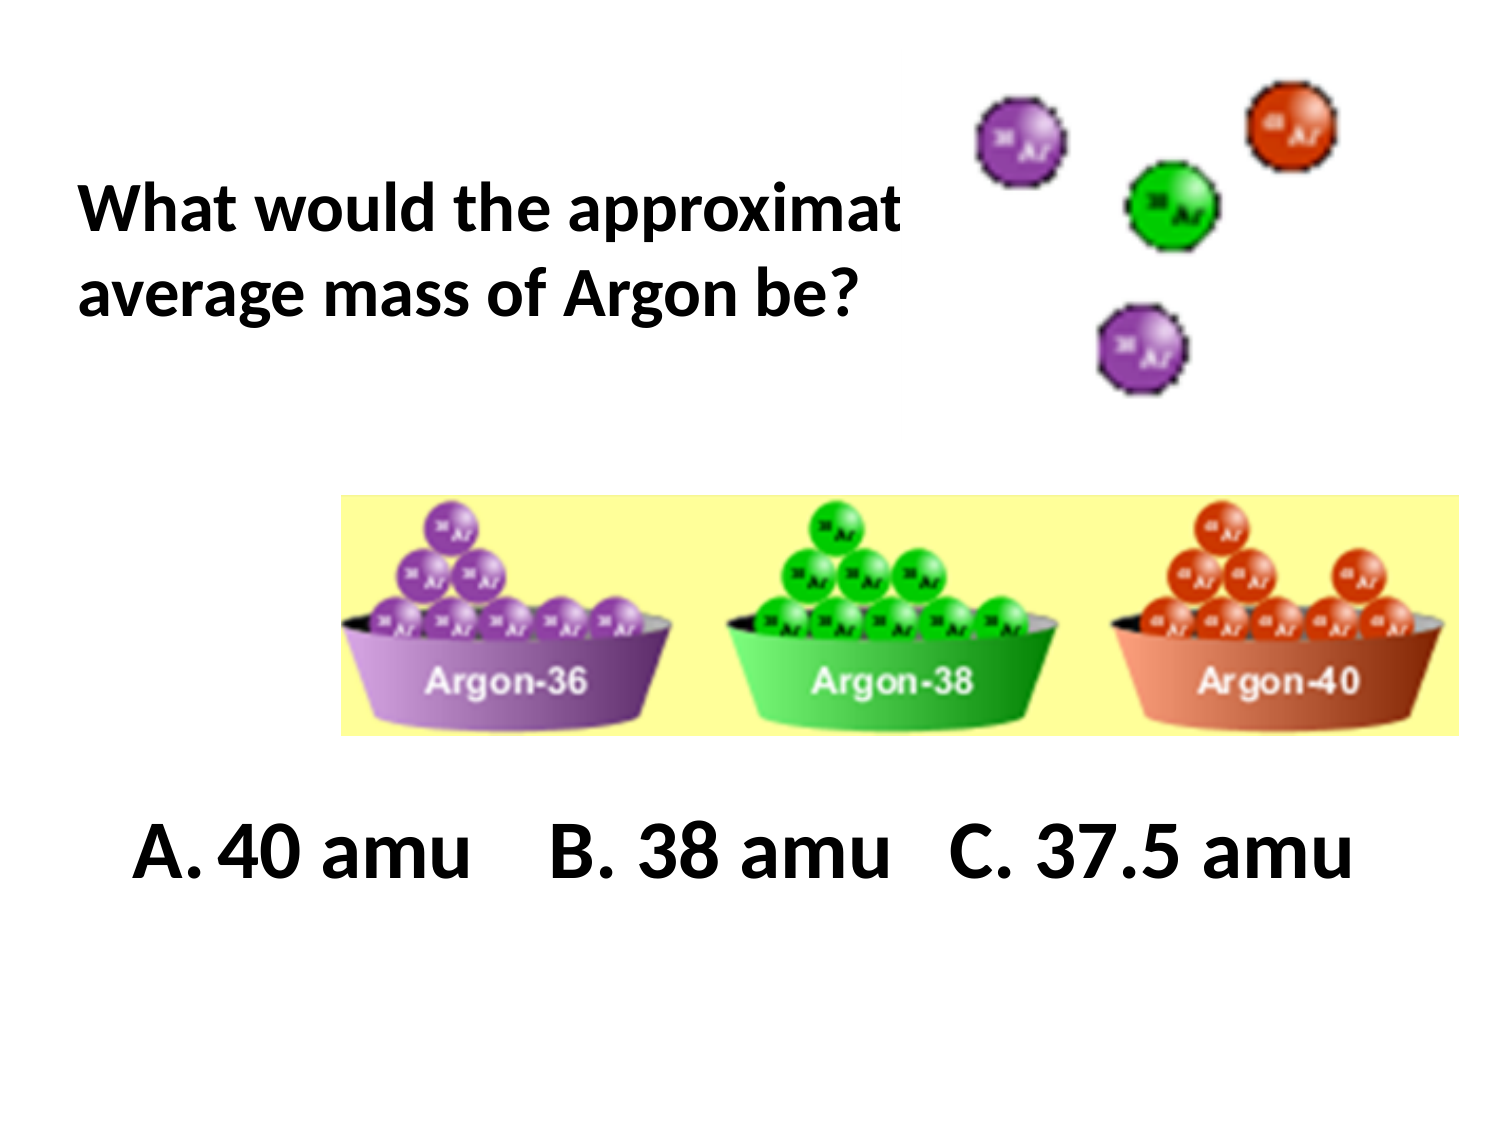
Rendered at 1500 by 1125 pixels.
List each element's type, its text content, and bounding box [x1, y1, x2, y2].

list 40 amu B. 38 amu C. 37.5 amu [117, 787, 1443, 942]
title What would the approximate average mass of Argon be? [62, 151, 894, 340]
picture [899, 49, 1404, 442]
picture [340, 495, 1460, 737]
